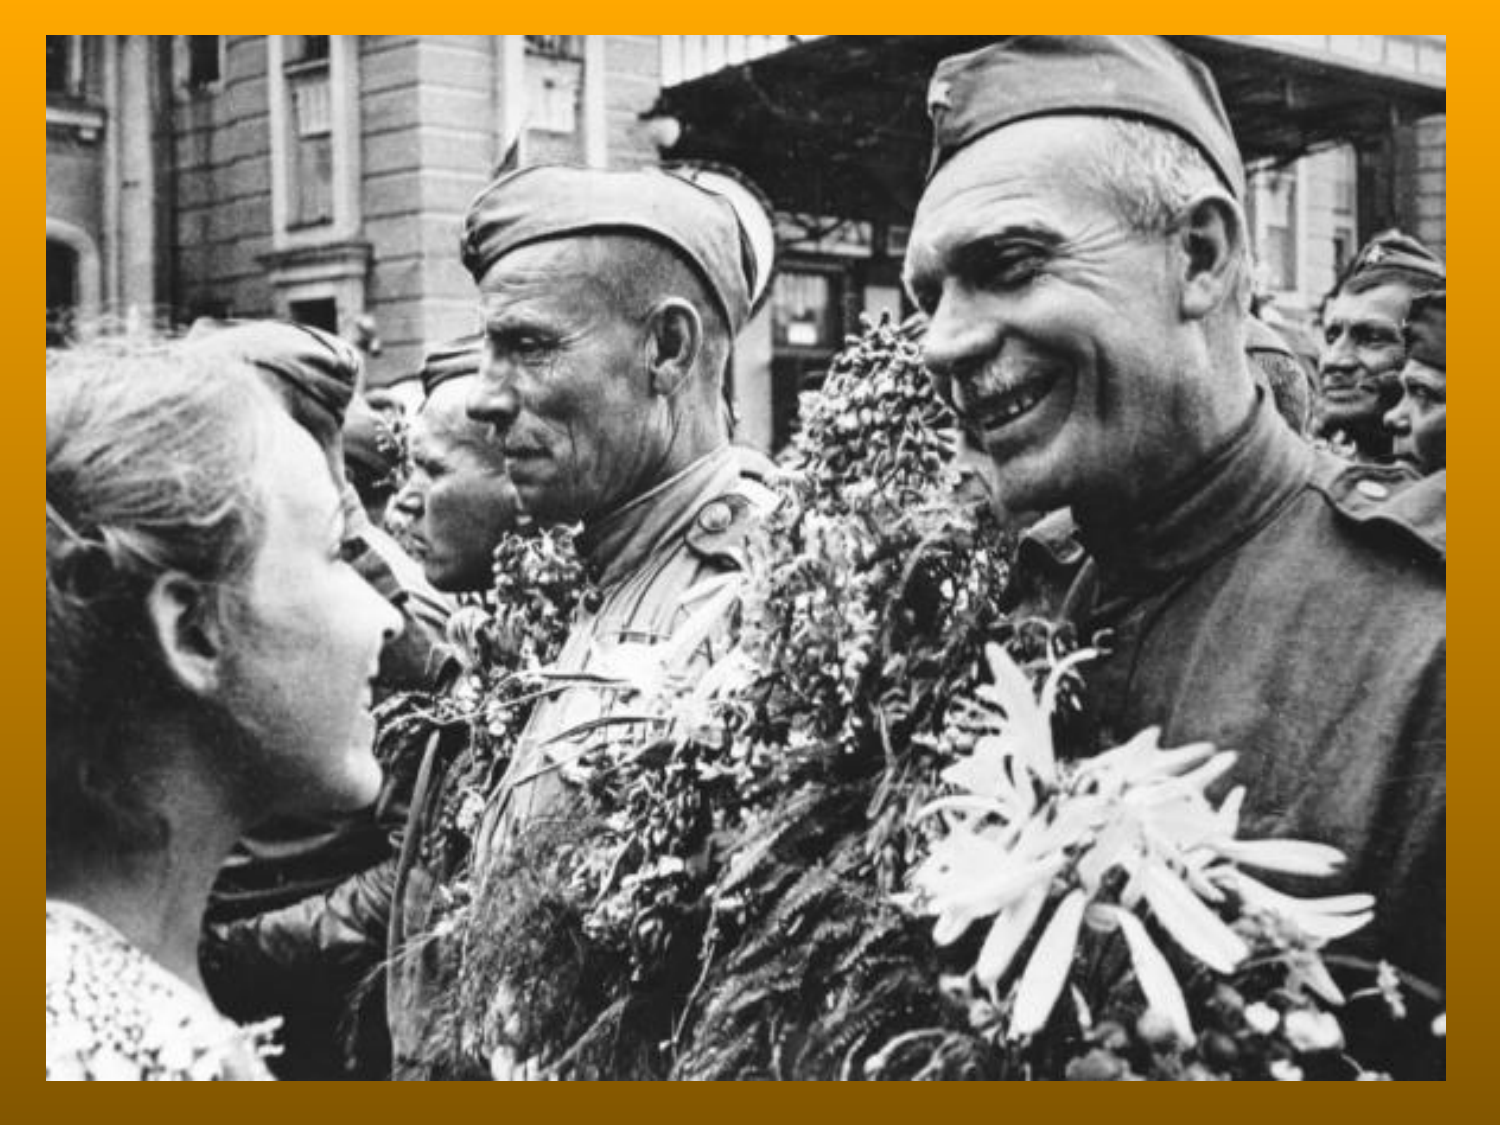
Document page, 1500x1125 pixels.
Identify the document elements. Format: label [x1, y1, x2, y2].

picture [46, 34, 1446, 1081]
